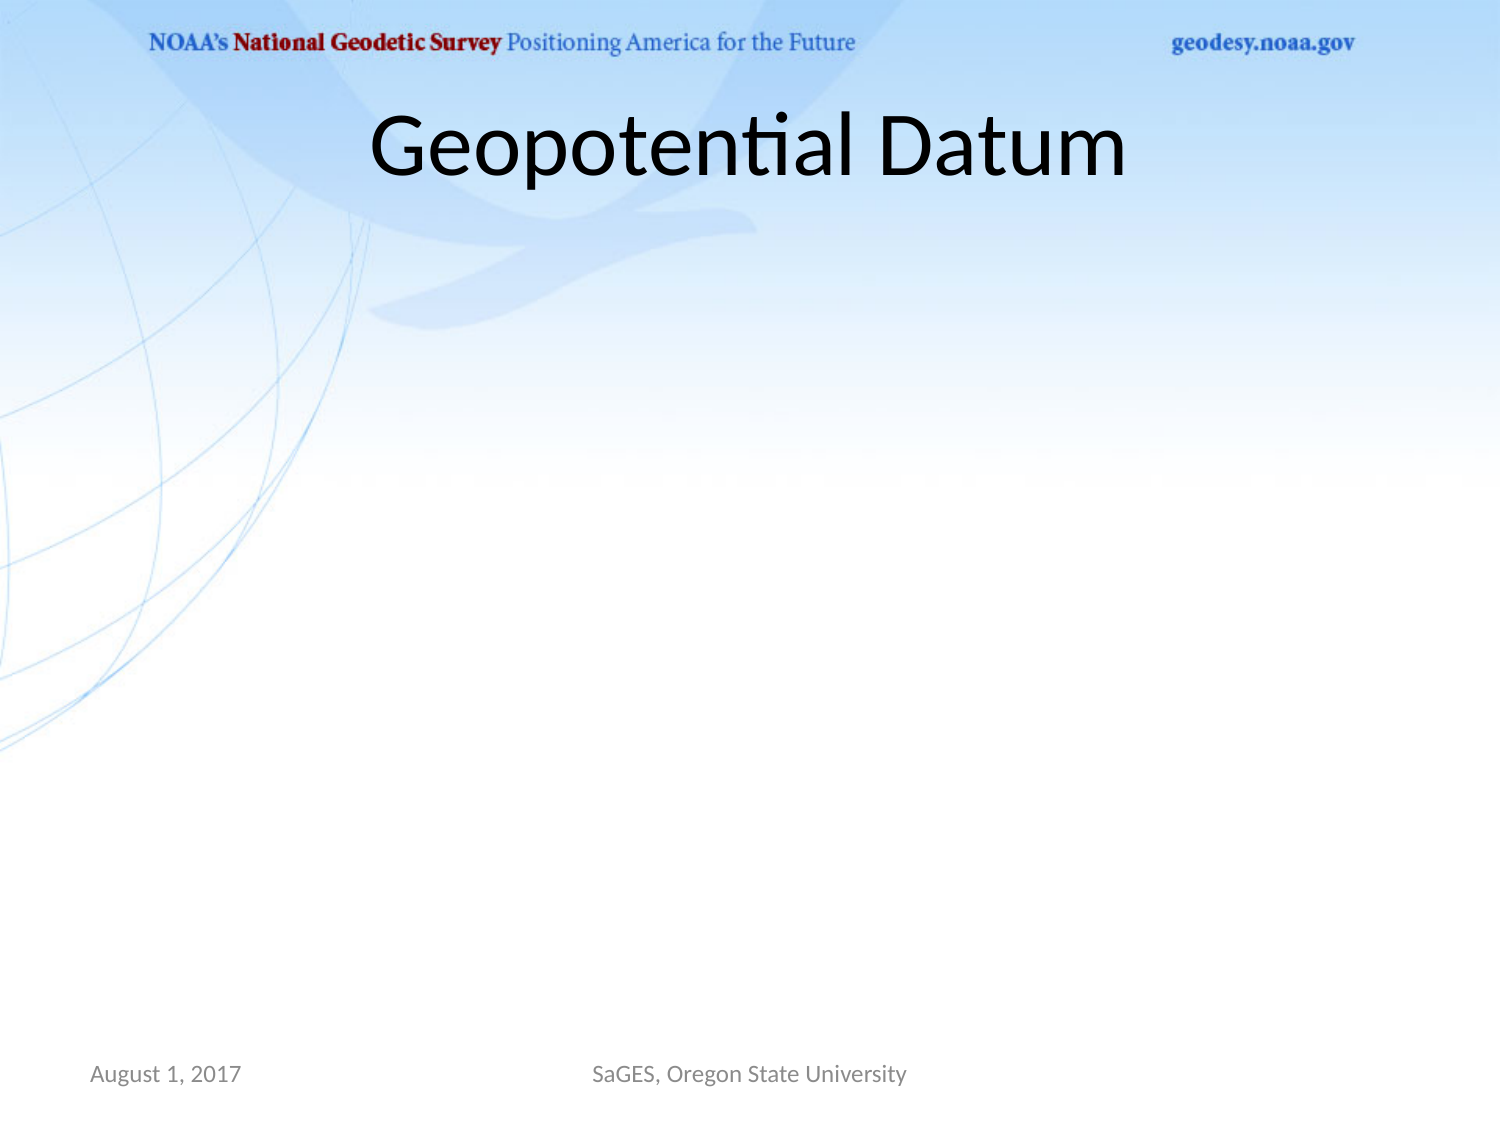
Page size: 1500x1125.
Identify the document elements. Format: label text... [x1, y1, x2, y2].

picture [0, 0, 1500, 1125]
footer SaGES, Oregon State University [512, 1042, 988, 1103]
title Geopotential Datum [75, 45, 1425, 233]
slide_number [75, 1042, 425, 1103]
